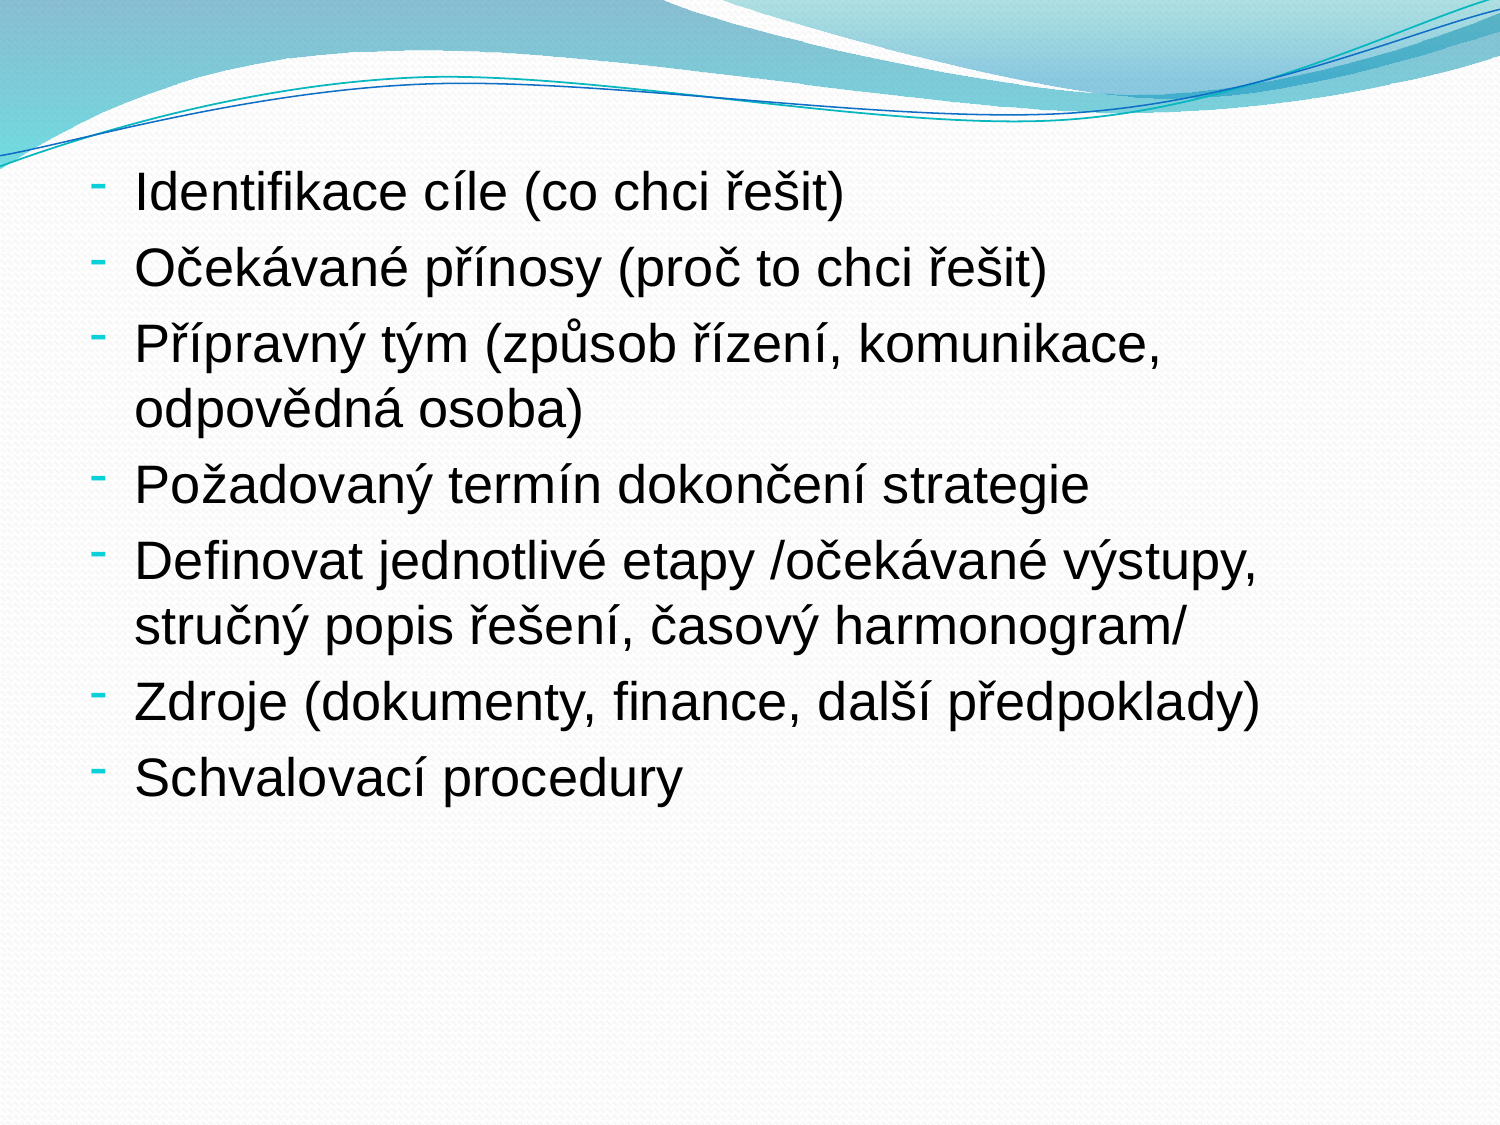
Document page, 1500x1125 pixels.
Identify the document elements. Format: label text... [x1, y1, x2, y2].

list Identifikace cíle (co chci řešit) Očekávané přínosy (proč to chci řešit) Přípravný tým (způsob řízení, komunikace, odpovědná osoba) Požadovaný termín dokončení strategie Definovat jednotlivé etapy /očekávané výstupy, stručný popis řešení, časový harmonogram/ Zdroje (dokumenty, finance, další předpoklady) Schvalovací procedury [75, 149, 1425, 1038]
